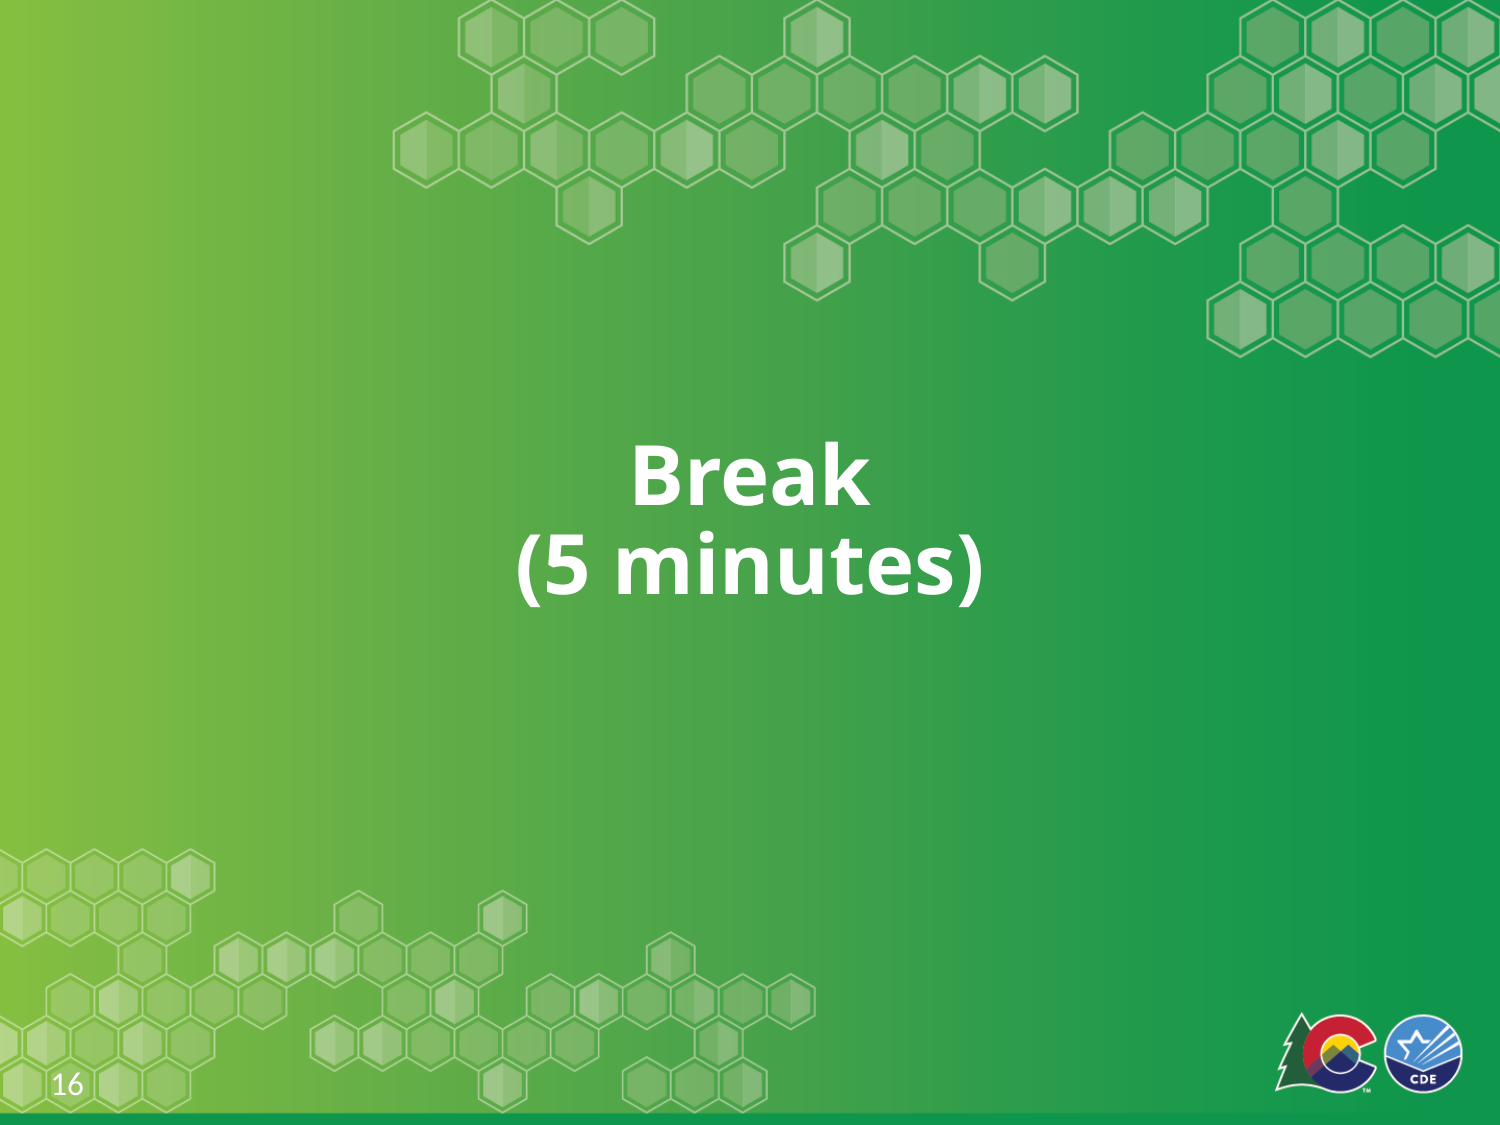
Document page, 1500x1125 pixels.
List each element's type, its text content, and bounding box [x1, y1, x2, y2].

slide_number 16 [35, 1054, 373, 1115]
title Break (5 minutes) [112, 425, 1388, 810]
picture [0, 0, 1500, 1125]
